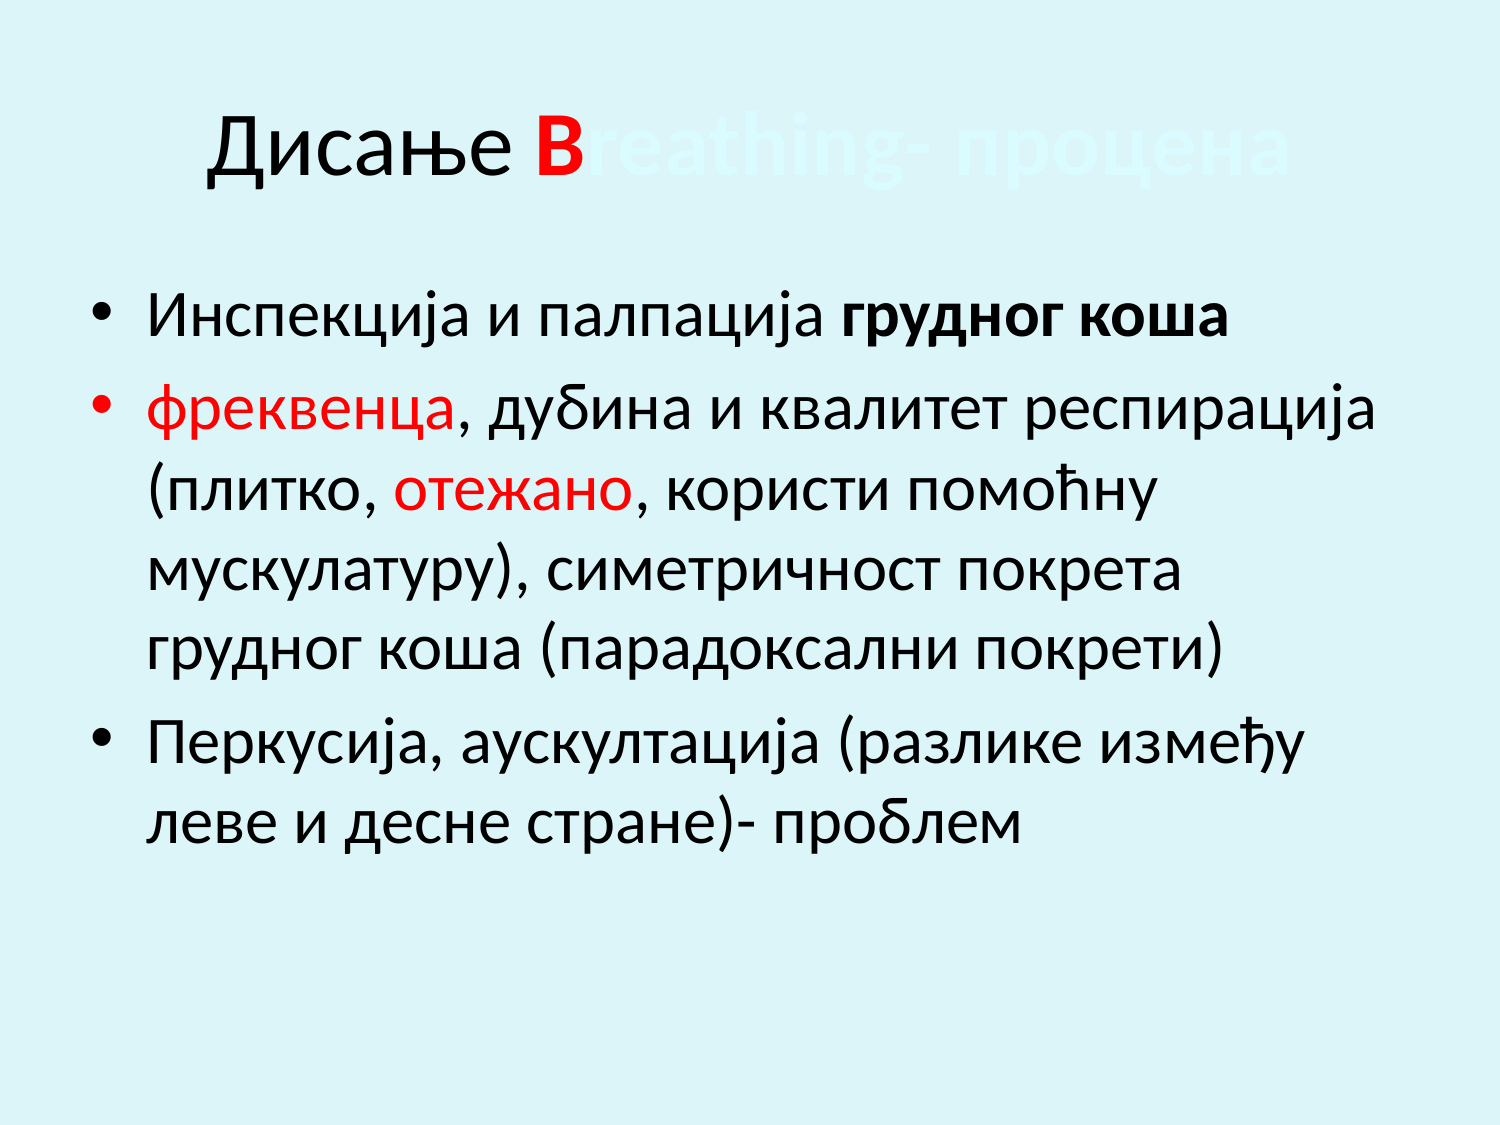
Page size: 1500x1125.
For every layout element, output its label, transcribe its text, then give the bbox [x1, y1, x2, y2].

list Инспекција и палпација грудног коша фреквенца, дубина и квалитет респирација (плитко, отежано, користи помоћну мускулатуру), симетричност покрета грудног коша (парадоксални покрети) Перкусија, аускултација (разлике између леве и десне стране)- проблем [75, 262, 1425, 1005]
title Дисање Breathing- процена [75, 45, 1425, 233]
